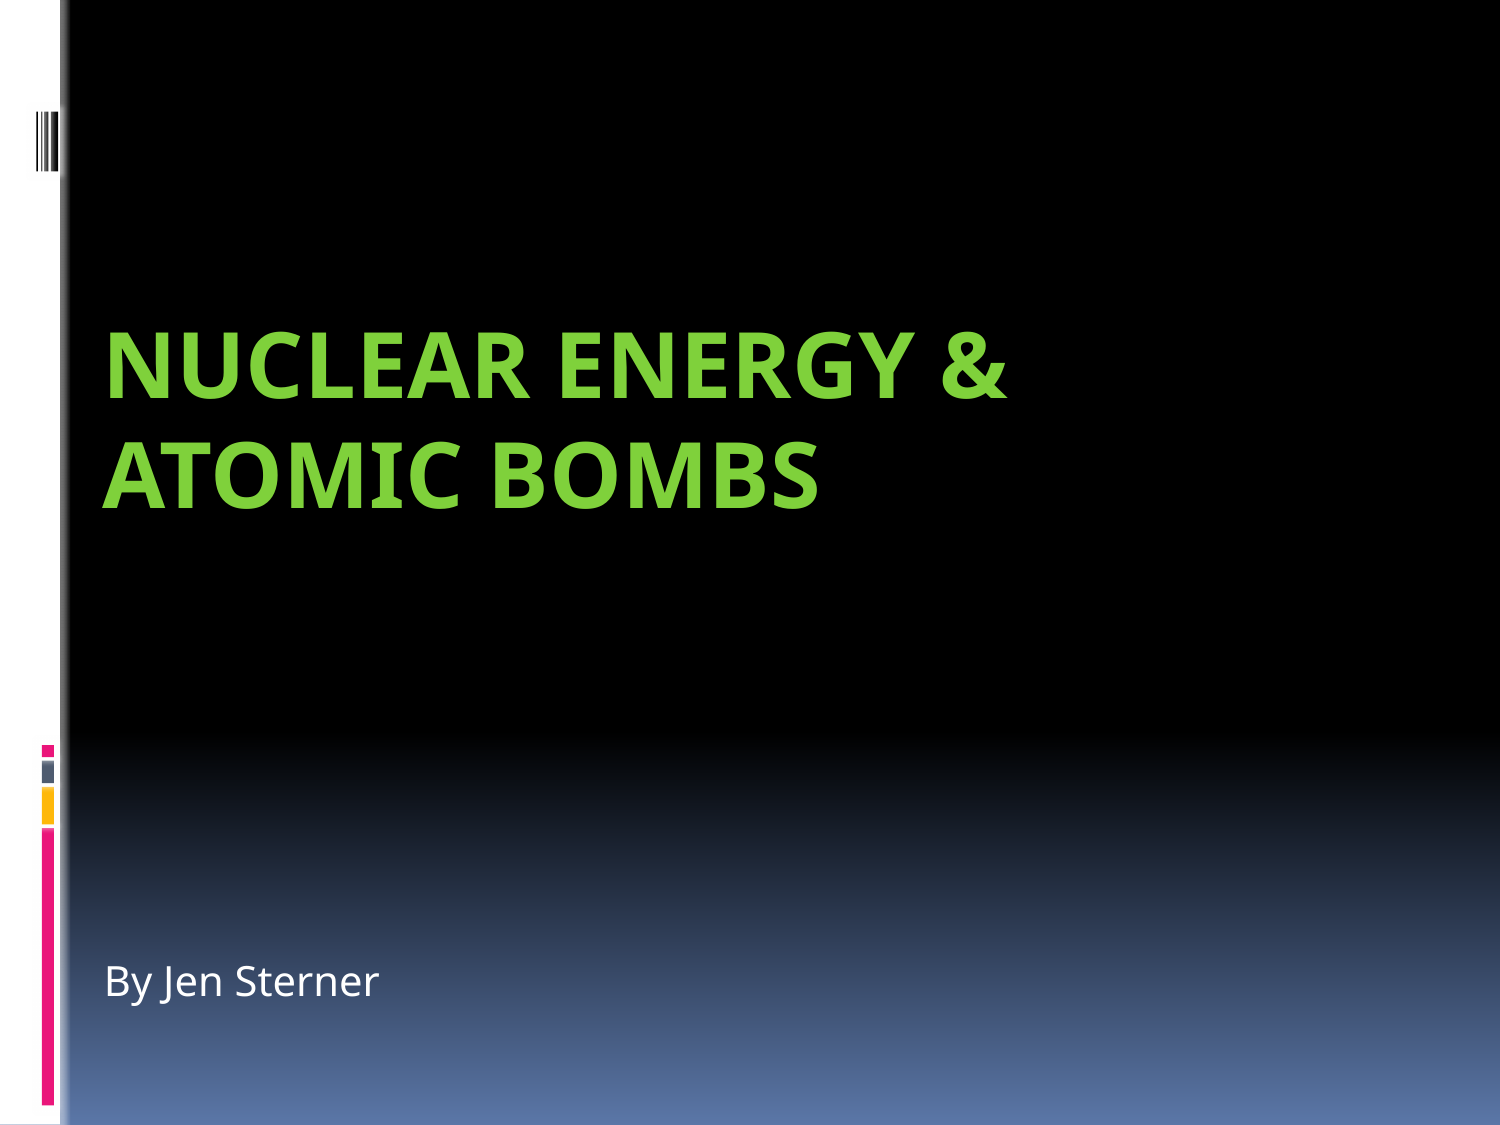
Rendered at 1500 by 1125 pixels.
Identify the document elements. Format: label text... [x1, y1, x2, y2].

subtitle By Jen Sterner [87, 725, 1376, 1013]
title Nuclear Energy & Atomic Bombs [87, 299, 1376, 600]
